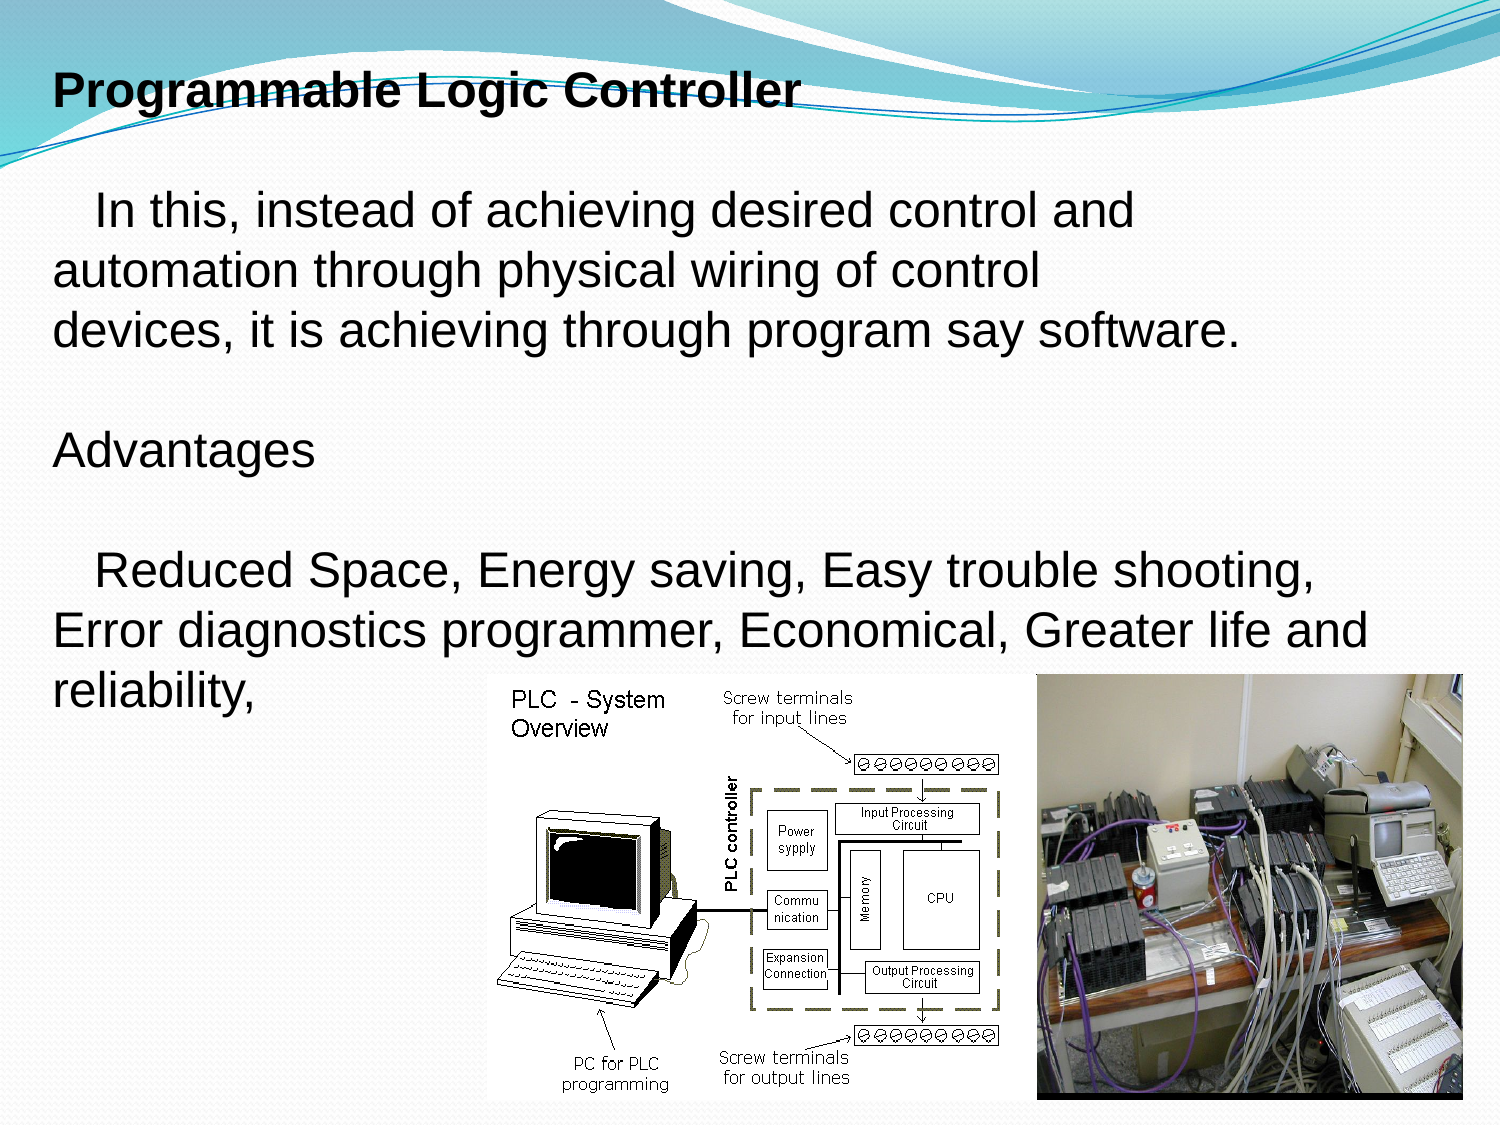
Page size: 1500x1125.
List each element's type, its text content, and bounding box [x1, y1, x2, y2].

picture [487, 674, 1463, 1101]
text_box Programmable Logic Controller In this, instead of achieving desired control and automation through physical wiring of control devices, it is achieving through program say software. Advantages Reduced Space, Energy saving, Easy trouble shooting, Error diagnostics programmer, Economical, Greater life and reliability, [37, 50, 1425, 775]
